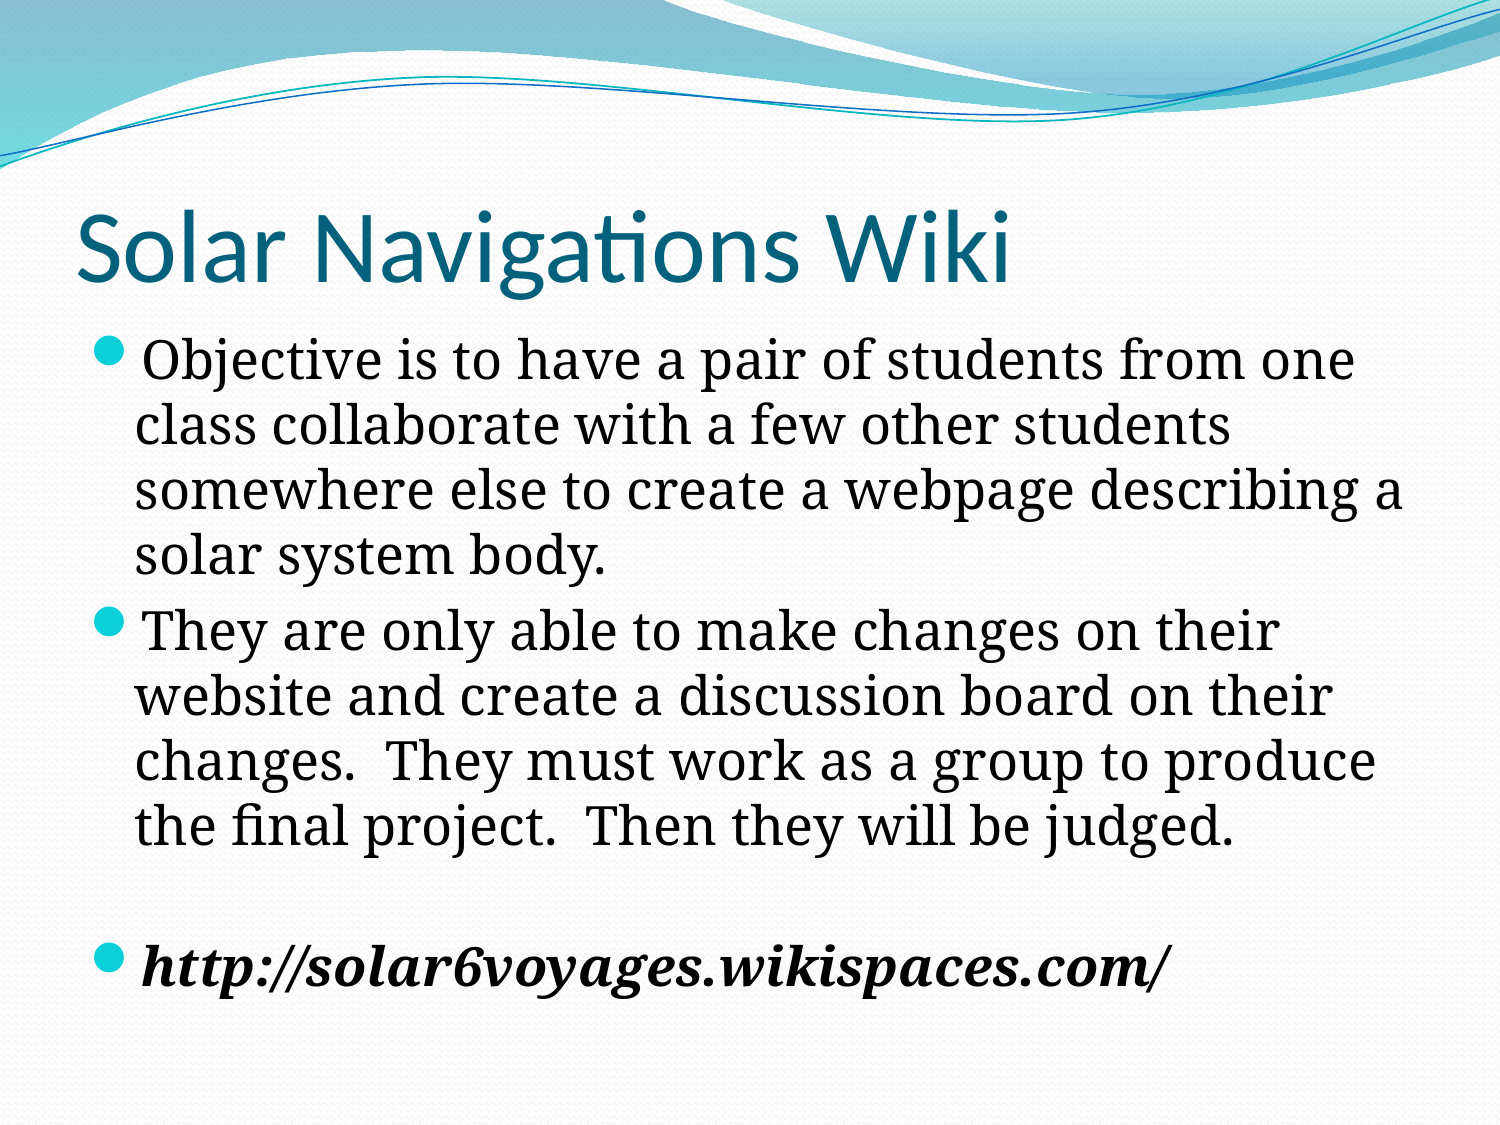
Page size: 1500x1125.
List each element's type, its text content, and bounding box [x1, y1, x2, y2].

list Objective is to have a pair of students from one class collaborate with a few other students somewhere else to create a webpage describing a solar system body. They are only able to make changes on their website and create a discussion board on their changes. They must work as a group to produce the final project. Then they will be judged. http://solar6voyages.wikispaces.com/ [75, 317, 1425, 1038]
title Solar Navigations Wiki [75, 115, 1425, 303]
